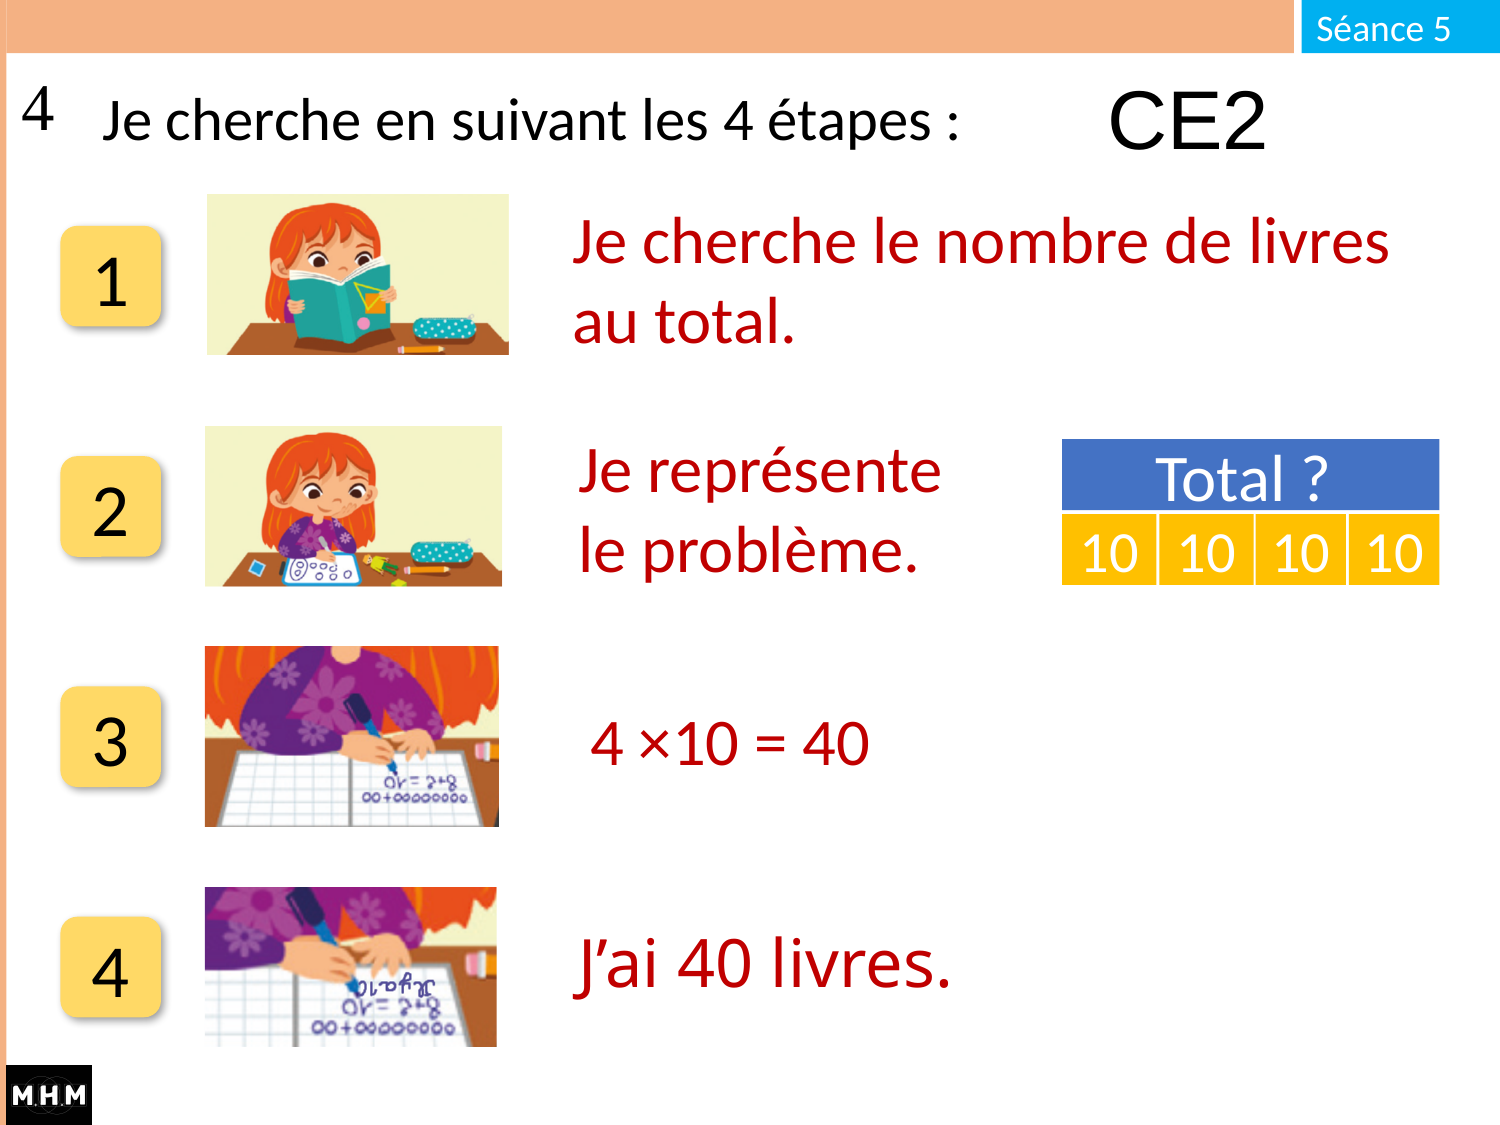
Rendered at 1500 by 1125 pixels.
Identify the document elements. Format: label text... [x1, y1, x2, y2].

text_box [1061, 438, 1440, 586]
text_box 4 [58, 914, 164, 1020]
picture [204, 887, 497, 1047]
text_box Je cherche le nombre de livres au total. [558, 189, 1458, 365]
picture [204, 645, 500, 828]
picture [6, 1065, 92, 1125]
text_box Je représente le problème. [563, 418, 1415, 593]
text_box CE2 [1092, 59, 1300, 167]
text_box 3 [58, 684, 164, 790]
text_box 1 [58, 223, 164, 329]
title Je cherche en suivant les 4 étapes : [88, 35, 1382, 161]
picture [204, 426, 503, 587]
picture [206, 194, 517, 355]
text_box 2 [58, 454, 164, 559]
text_box 4 ×10 = 40 [575, 691, 1427, 786]
text_box J’ai 40 livres. [563, 913, 1415, 1009]
